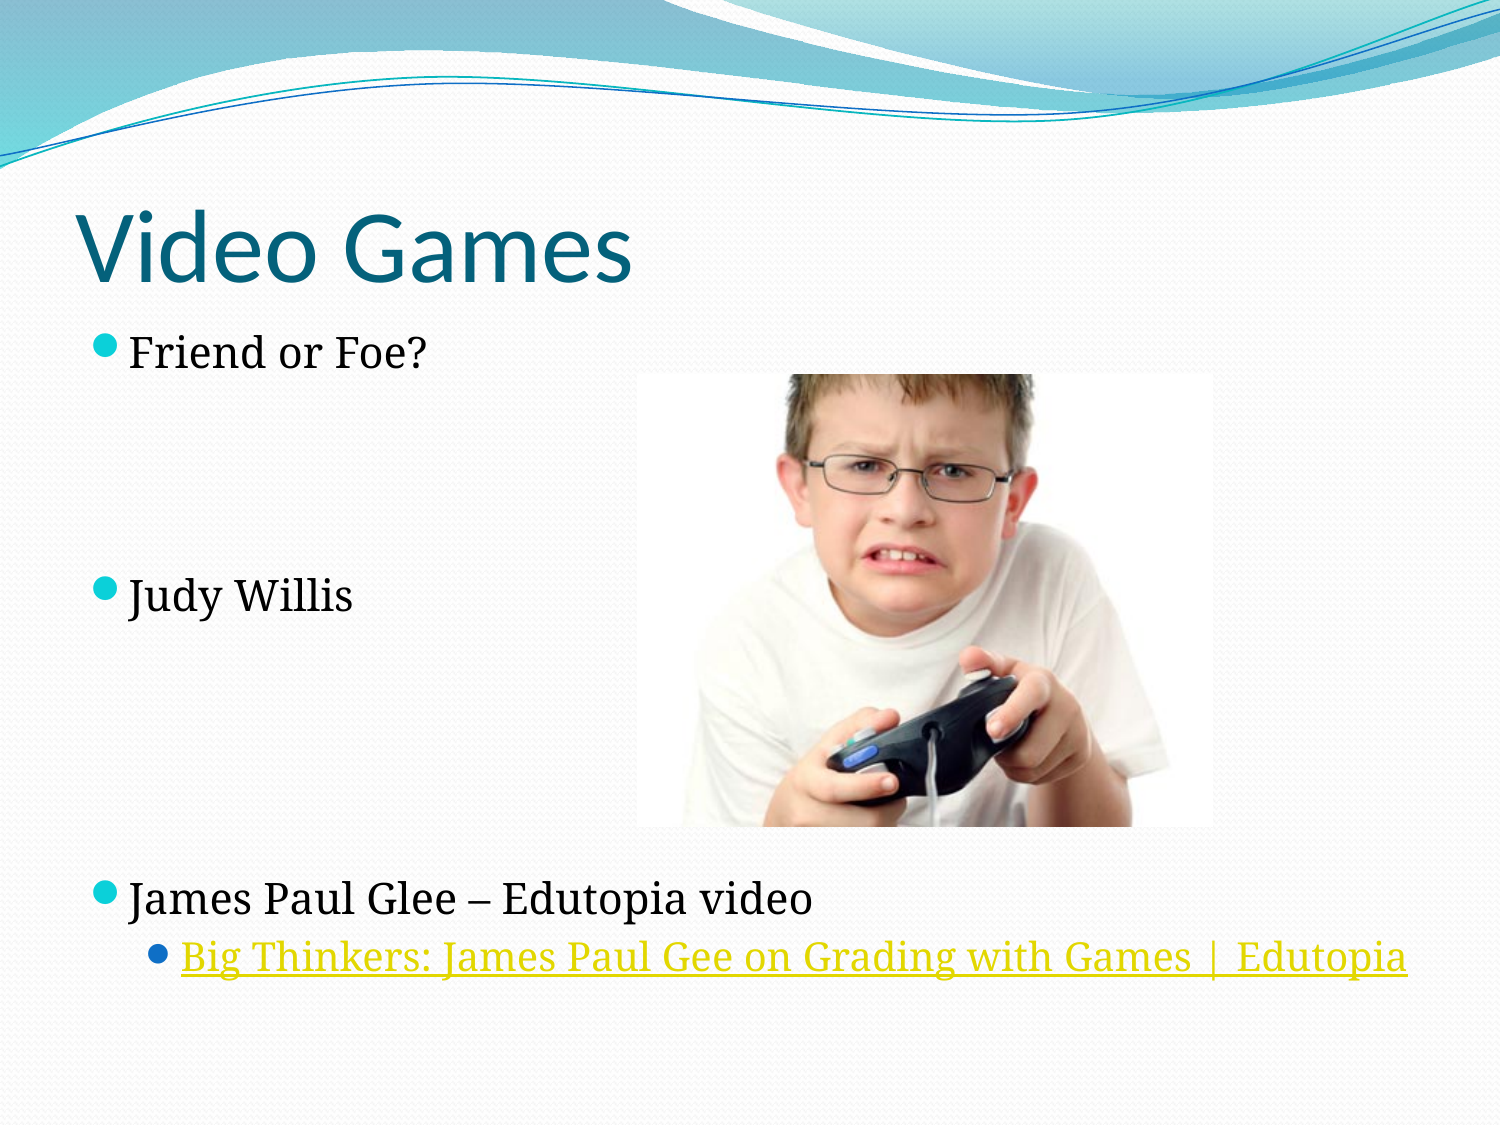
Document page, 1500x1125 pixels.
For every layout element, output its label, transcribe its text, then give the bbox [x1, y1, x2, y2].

list Friend or Foe? Judy Willis James Paul Glee – Edutopia video Big Thinkers: James Paul Gee on Grading with Games | Edutopia [75, 317, 1425, 1038]
title Video Games [75, 115, 1425, 303]
picture [637, 374, 1213, 827]
